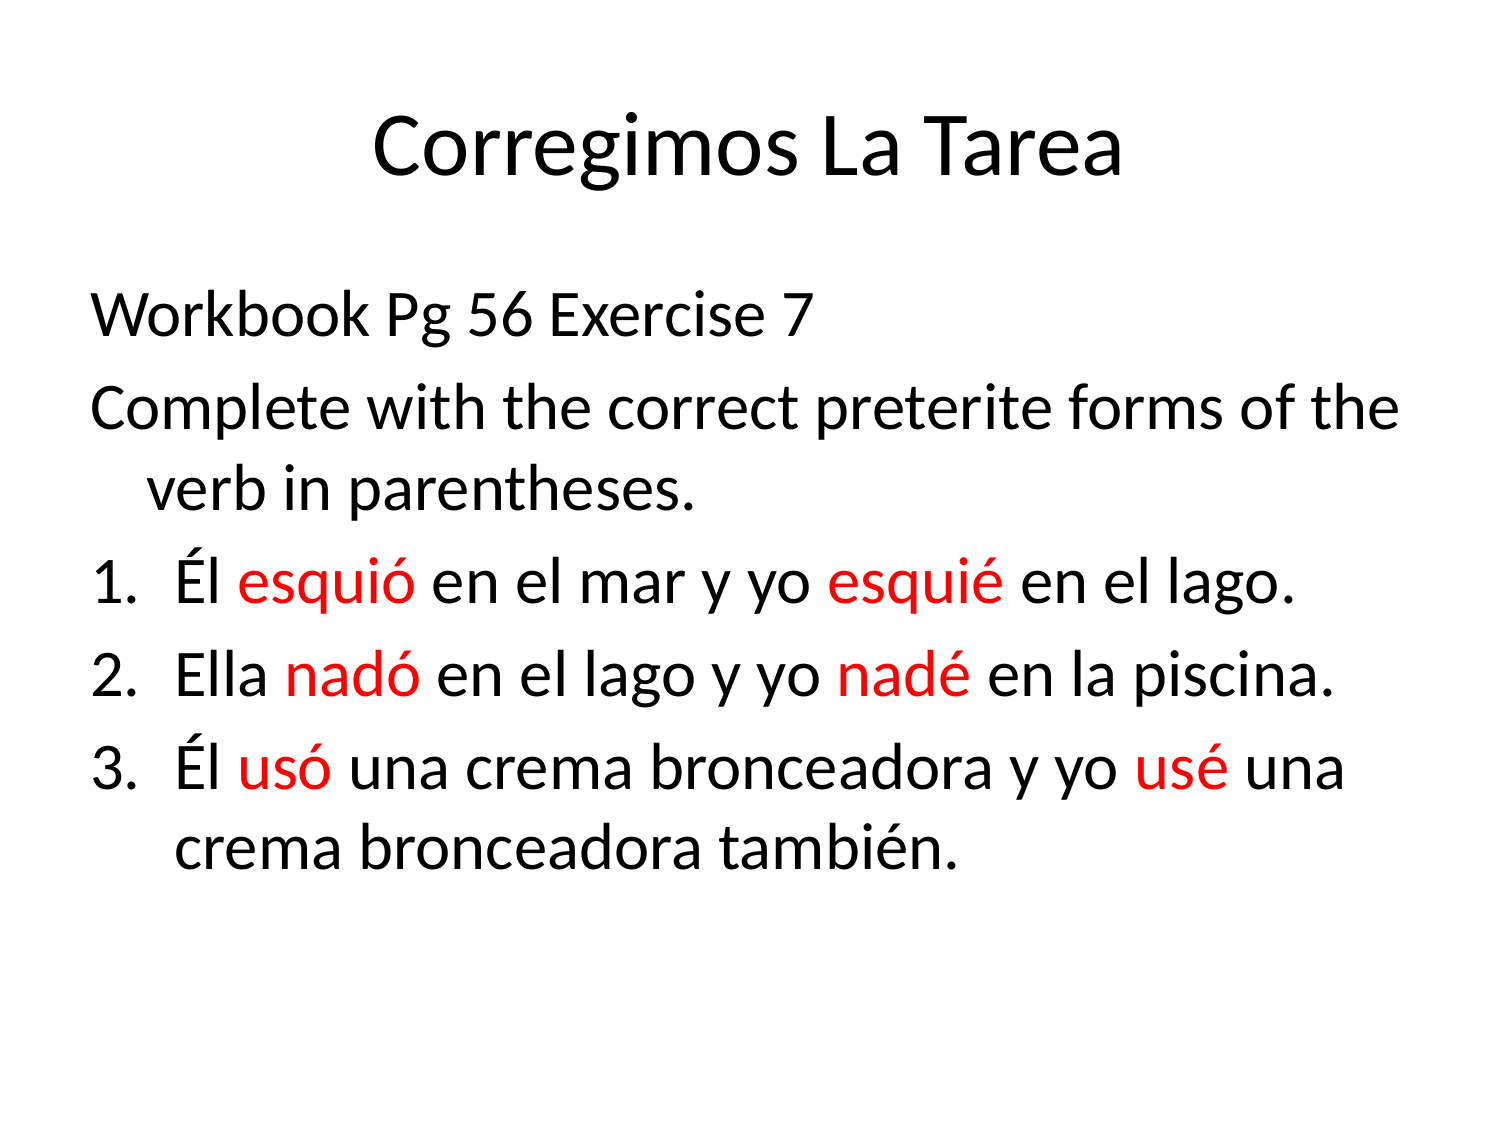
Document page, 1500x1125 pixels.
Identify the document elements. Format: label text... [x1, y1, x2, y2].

title Corregimos La Tarea [75, 45, 1425, 233]
list Workbook Pg 56 Exercise 7 Complete with the correct preterite forms of the verb in parentheses. Él esquió en el mar y yo esquié en el lago. Ella nadó en el lago y yo nadé en la piscina. Él usó una crema bronceadora y yo usé una crema bronceadora también. [75, 262, 1425, 1005]
